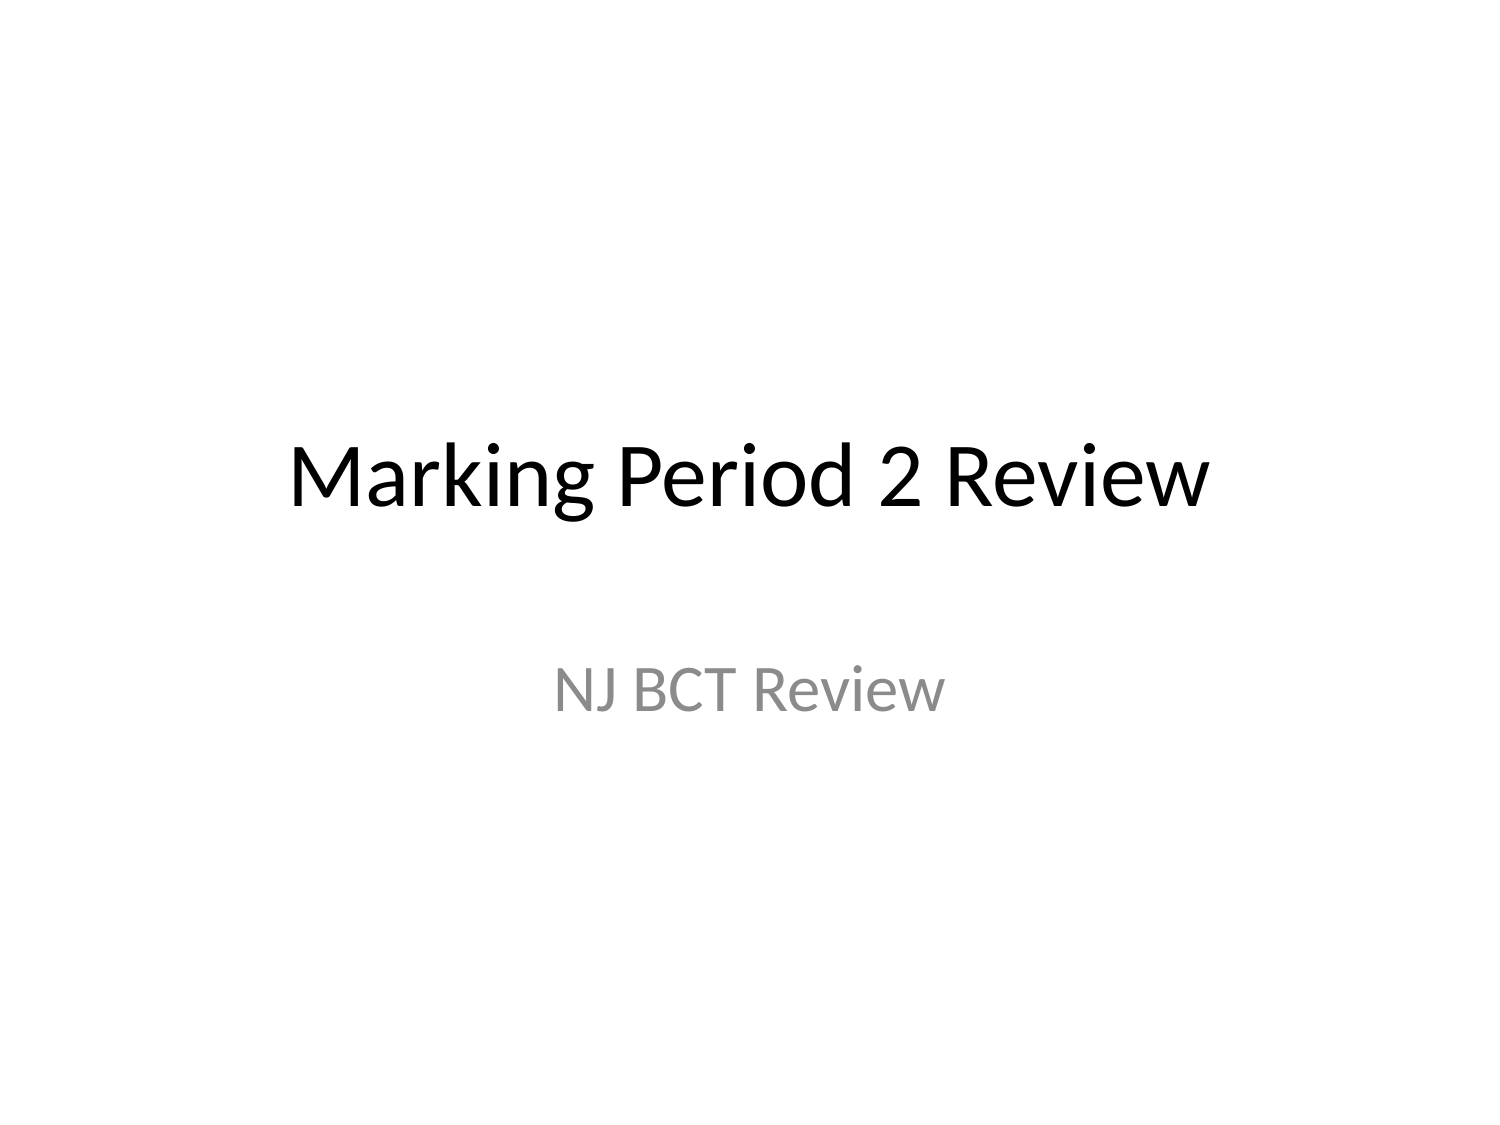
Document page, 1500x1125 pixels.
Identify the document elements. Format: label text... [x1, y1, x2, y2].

subtitle NJ BCT Review [225, 637, 1275, 925]
title Marking Period 2 Review [112, 349, 1388, 591]
